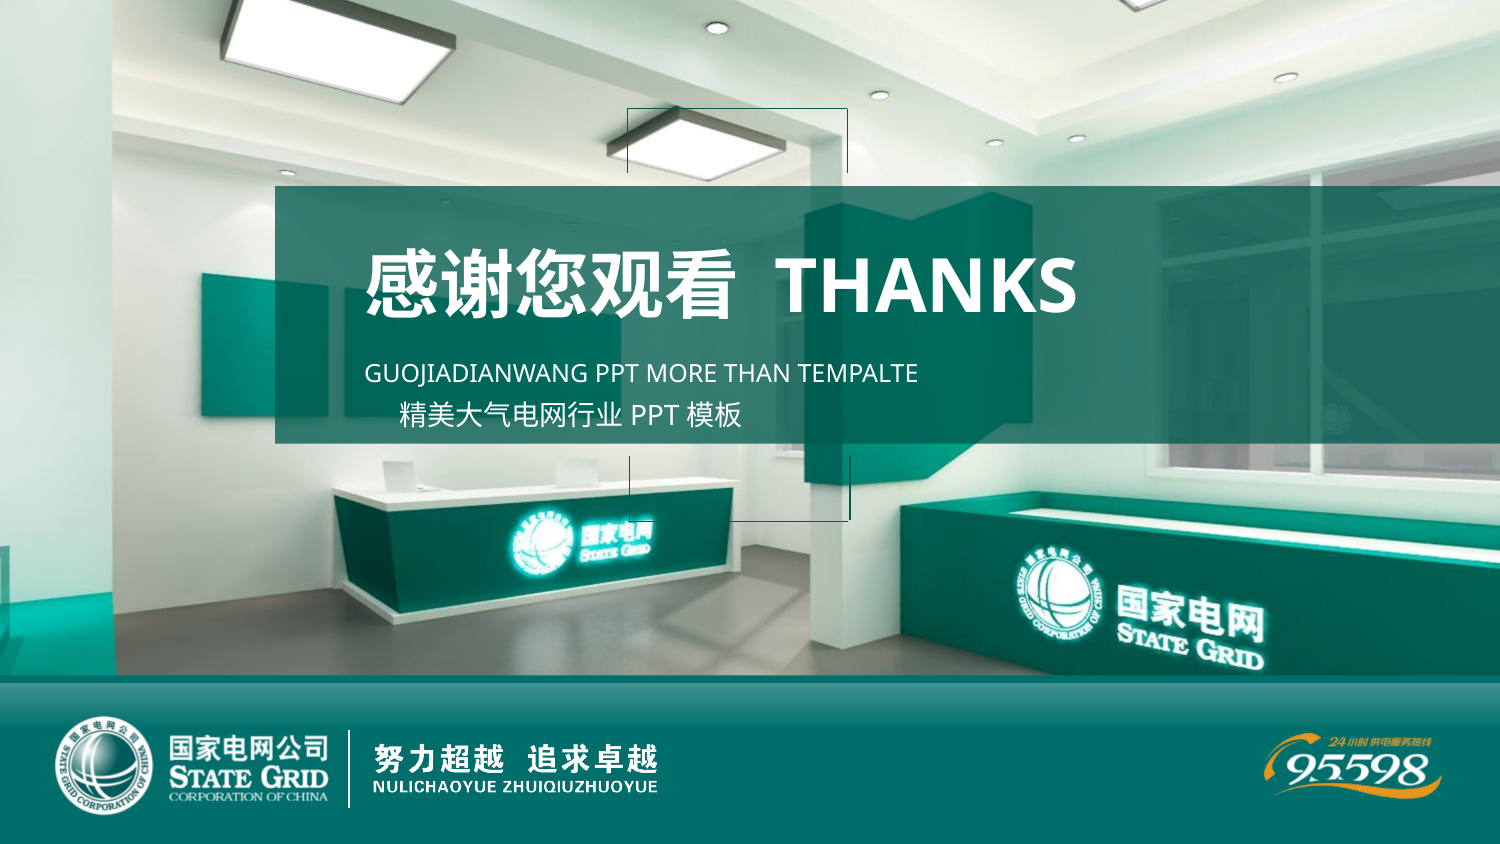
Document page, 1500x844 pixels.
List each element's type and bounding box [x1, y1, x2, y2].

picture [0, 0, 1500, 675]
text_box [628, 456, 849, 521]
text_box [0, 699, 679, 829]
text_box [627, 108, 848, 173]
picture [1249, 720, 1471, 824]
text_box [0, 675, 1500, 844]
